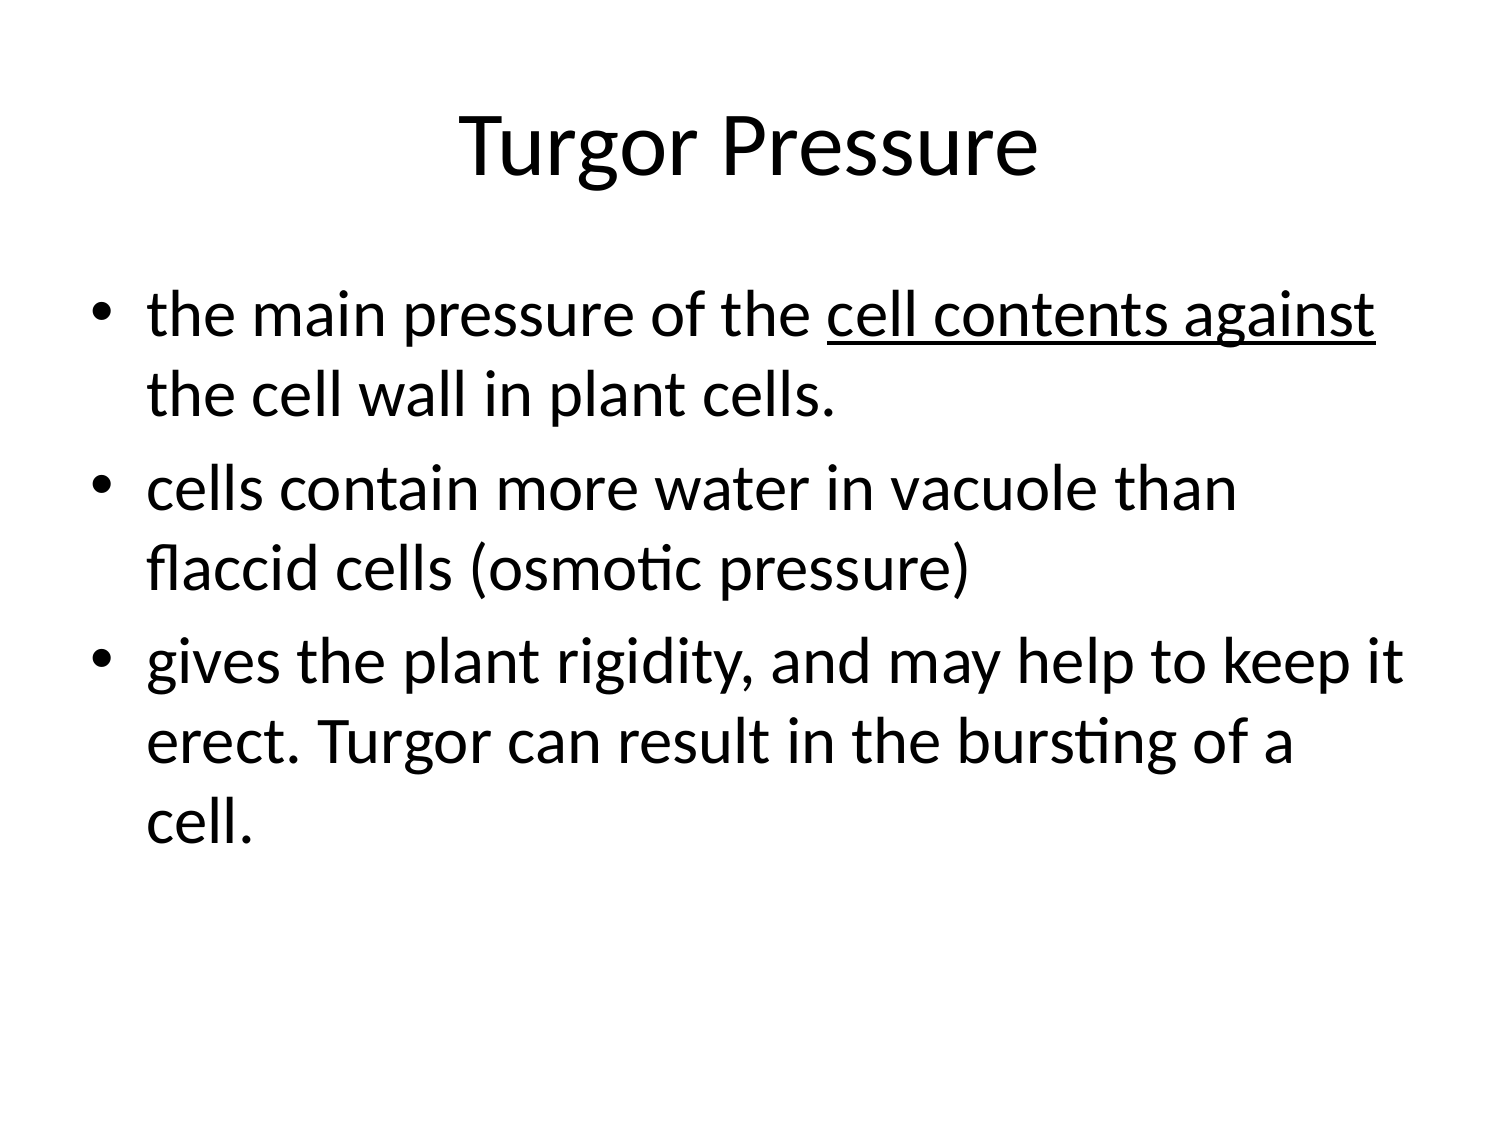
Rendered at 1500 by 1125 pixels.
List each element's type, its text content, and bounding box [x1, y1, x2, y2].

list the main pressure of the cell contents against the cell wall in plant cells. cells contain more water in vacuole than flaccid cells (osmotic pressure) gives the plant rigidity, and may help to keep it erect. Turgor can result in the bursting of a cell. [75, 262, 1425, 1005]
title Turgor Pressure [75, 45, 1425, 233]
